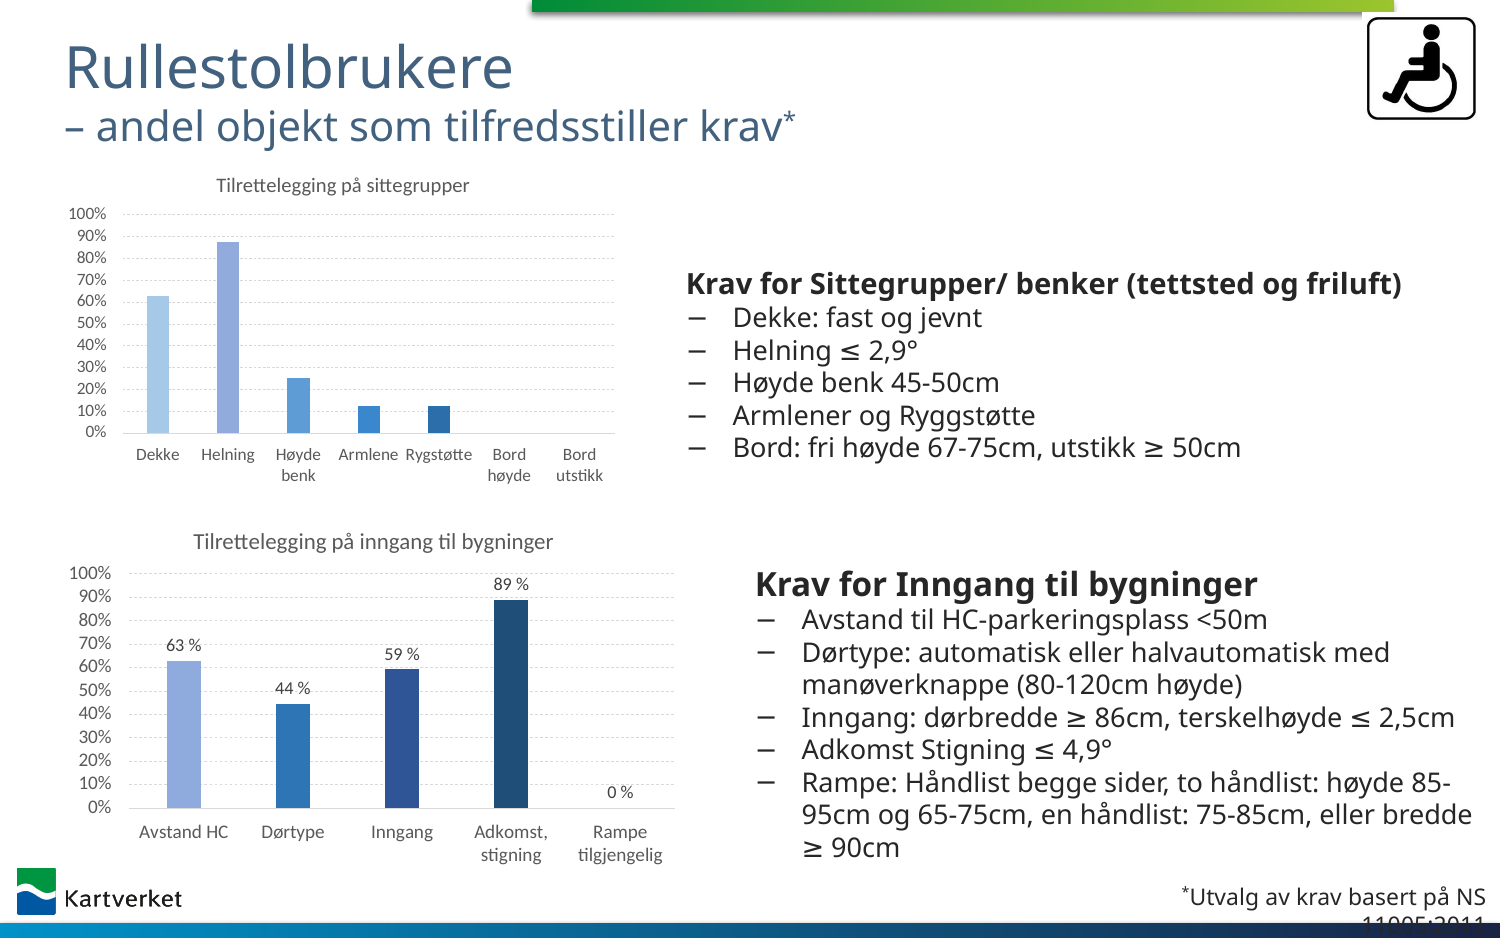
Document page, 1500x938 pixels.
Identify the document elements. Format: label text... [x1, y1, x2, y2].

text_box Krav for Sittegrupper/ benker (tettsted og friluft) Dekke: fast og jevnt Helning ≤ 2,9° Høyde benk 45-50cm Armlener og Ryggstøtte Bord: fri høyde 67-75cm, utstikk ≥ 50cm [670, 258, 1418, 471]
picture [62, 166, 625, 492]
text_box Rullestolbrukere – andel objekt som tilfredsstiller krav* [49, 25, 1431, 158]
text_box Krav for Inngang til bygninger Avstand til HC-parkeringsplass <50m Dørtype: automatisk eller halvautomatisk med manøverknappe (80-120cm høyde) Inngang: dørbredde ≥ 86cm, terskelhøyde ≤ 2,5cm Adkomst Stigning ≤ 4,9° Rampe: Håndlist begge sider, to håndlist: høyde 85-95cm og 65-75cm, en håndlist: 75-85cm, eller bredde ≥ 90cm [740, 555, 1491, 870]
picture [1362, 12, 1481, 126]
text_box *Utvalg av krav basert på NS 11005:2011 [1068, 873, 1500, 938]
picture [62, 520, 686, 874]
